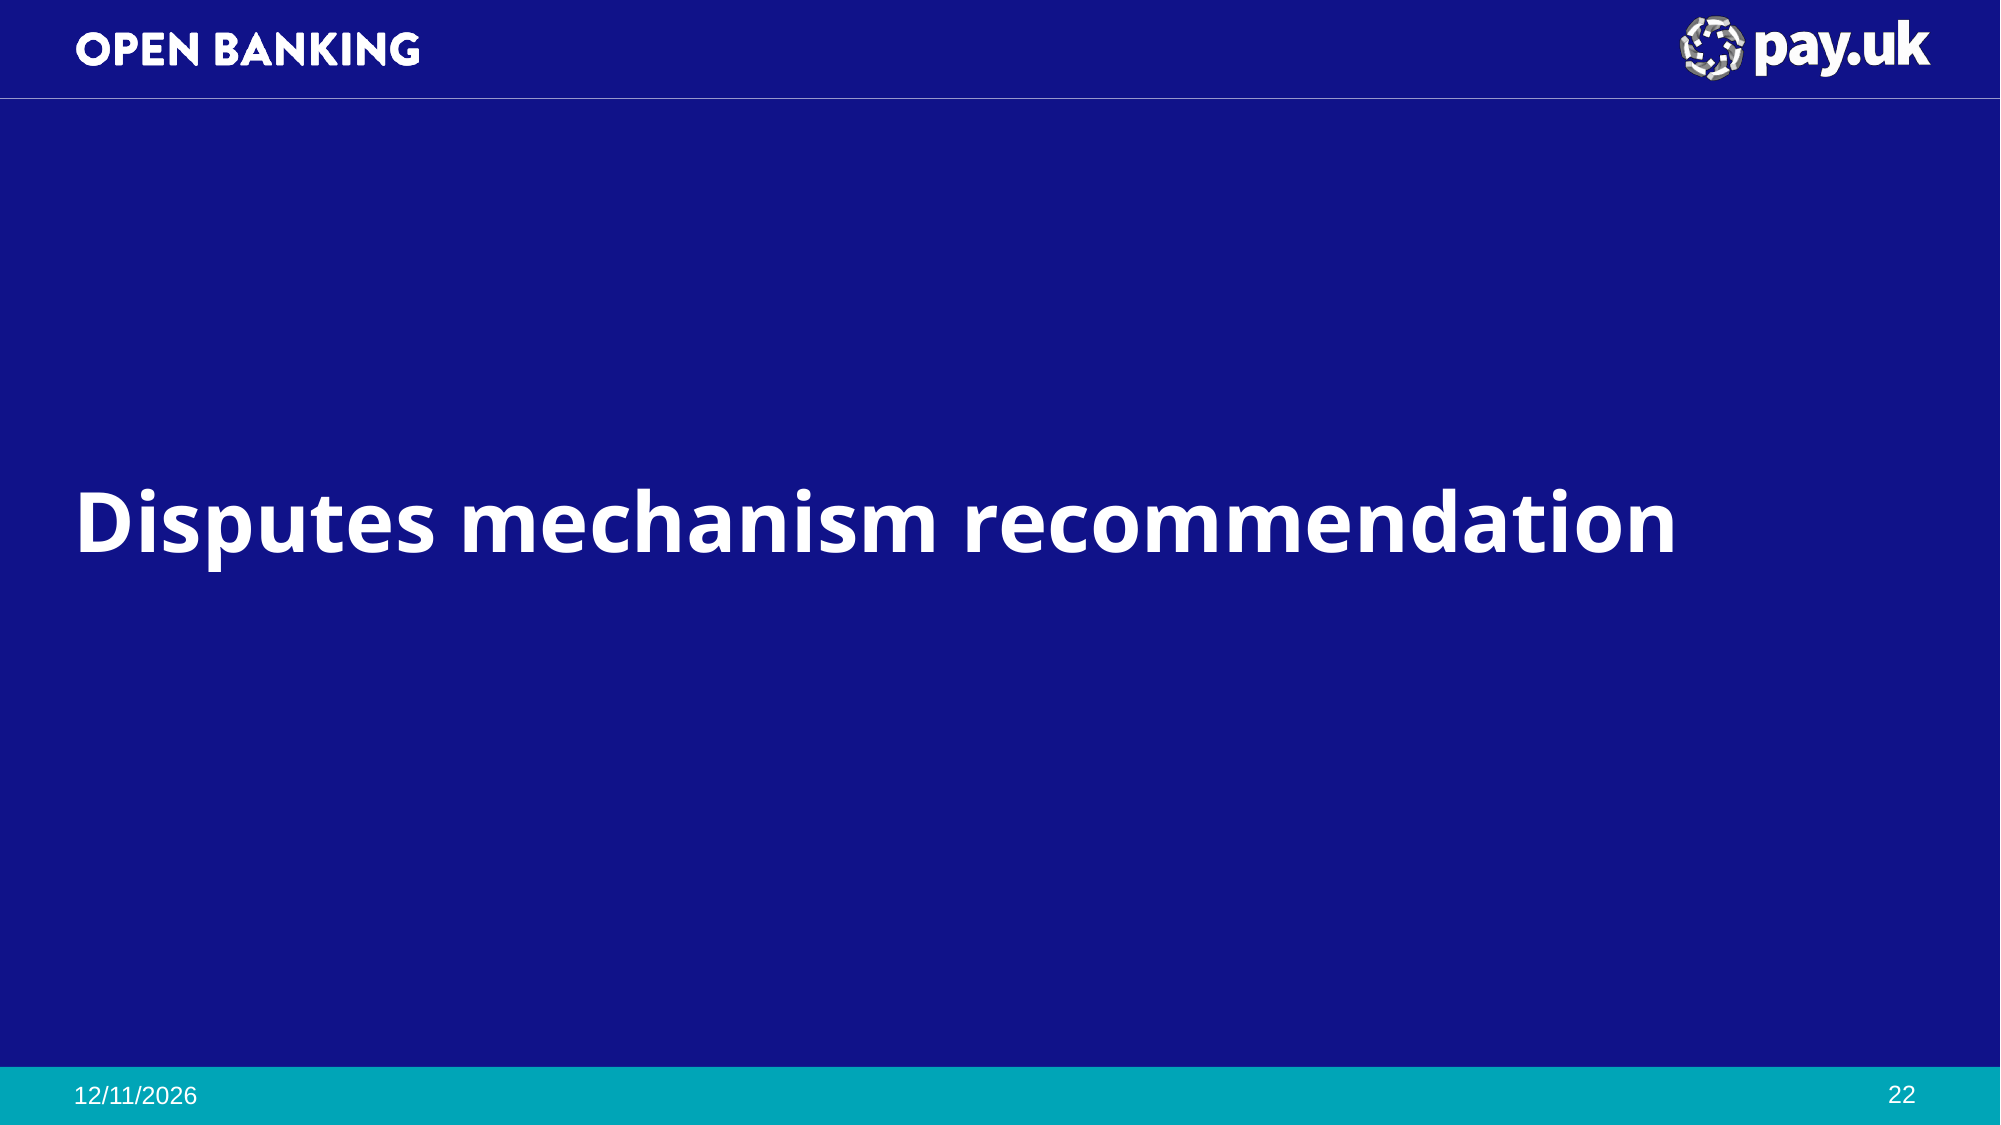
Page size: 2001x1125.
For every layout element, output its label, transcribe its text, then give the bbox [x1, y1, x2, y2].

footer [662, 1064, 1338, 1124]
picture [43, 0, 452, 99]
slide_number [59, 1065, 509, 1125]
title Disputes mechanism recommendation [59, 105, 1750, 576]
slide_number 22 [1412, 1064, 1932, 1124]
picture [1670, 1, 1939, 87]
